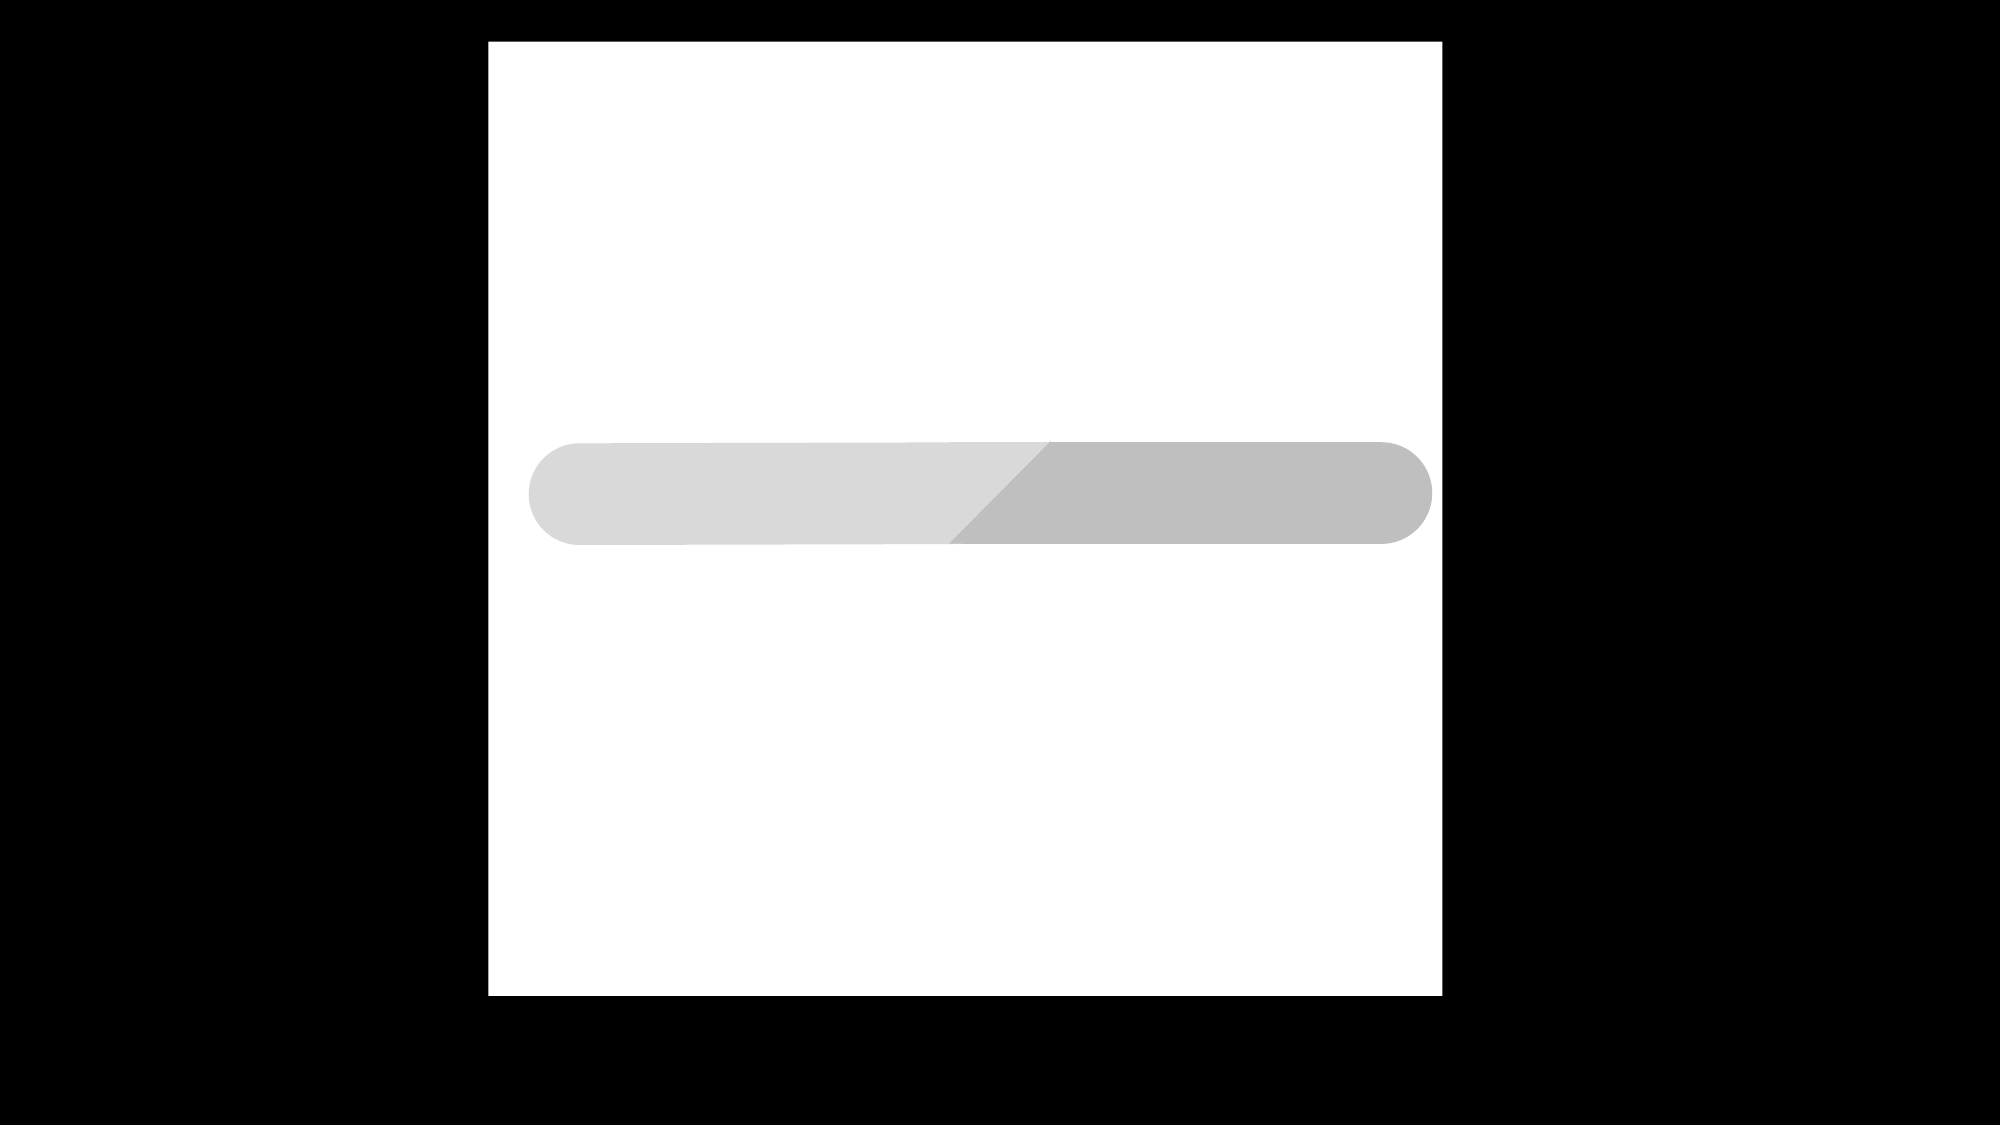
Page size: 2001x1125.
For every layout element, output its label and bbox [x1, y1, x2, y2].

text_box [948, 441, 1048, 542]
text_box [946, 438, 1052, 545]
text_box [1052, 441, 1434, 545]
text_box [527, 441, 948, 547]
text_box [487, 41, 1443, 997]
